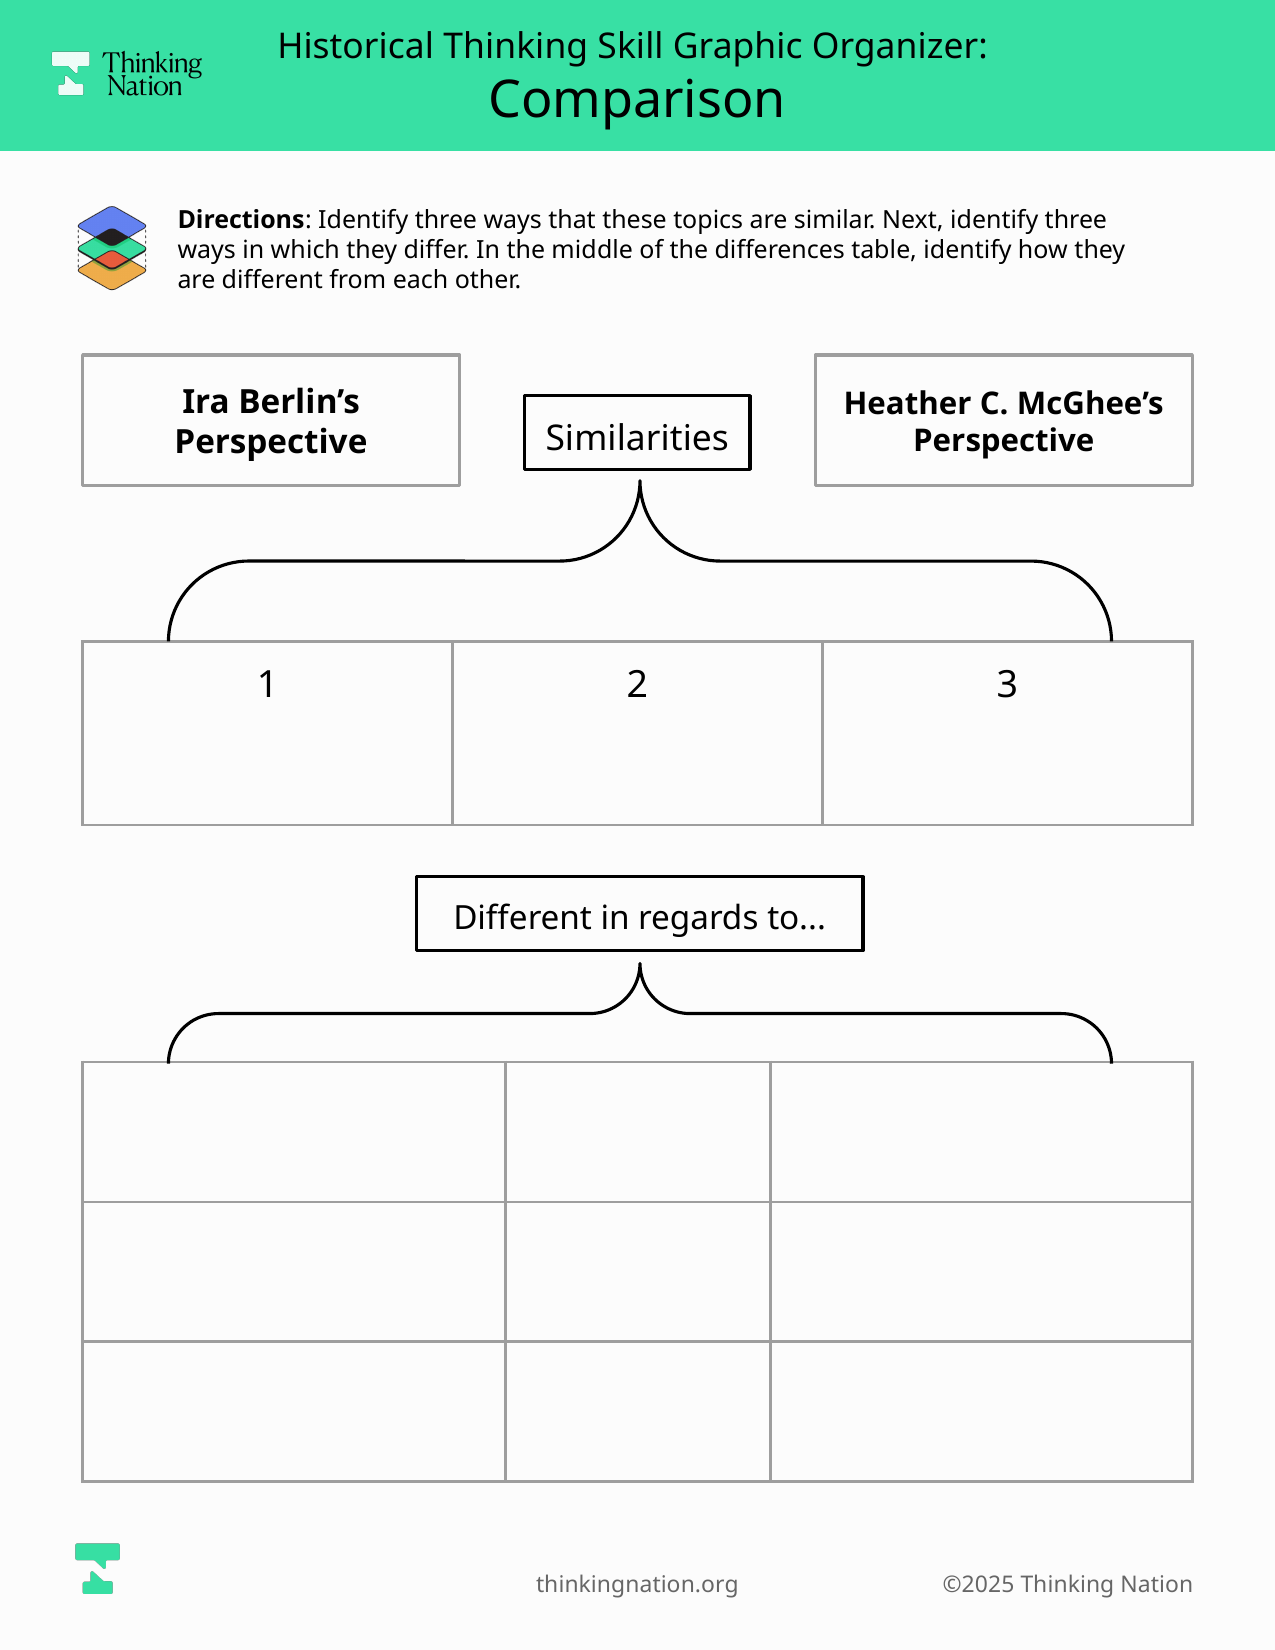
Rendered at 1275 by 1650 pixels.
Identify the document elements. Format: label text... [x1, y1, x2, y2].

text_box Historical Thinking Skill Graphic Organizer: Comparison [0, 0, 1275, 151]
text_box Different in regards to... [416, 876, 864, 951]
text_box Directions: Identify three ways that these topics are similar. Next, identify three ways in which they differ. In the middle of the differences table, identify how they are different from each other. [168, 192, 1159, 304]
text_box ©2025 Thinking Nation [907, 1553, 1210, 1605]
picture [62, 1533, 133, 1604]
text_box Heather C. McGhee’s Perspective [815, 354, 1193, 486]
table_header 2 [454, 643, 821, 824]
table_header [84, 1063, 504, 1201]
table_cell [772, 1343, 1191, 1480]
table_cell [772, 1203, 1191, 1340]
table_header [772, 1063, 1191, 1201]
text_box Ira Berlin’s Perspective [82, 354, 460, 486]
table_header [507, 1064, 769, 1201]
text_box [168, 963, 1112, 1064]
table_cell [84, 1343, 504, 1480]
table_cell [507, 1343, 769, 1480]
picture [56, 192, 168, 304]
table_cell [84, 1203, 504, 1340]
picture [35, 37, 207, 109]
table_header 3 [824, 643, 1191, 824]
table_cell [507, 1203, 769, 1340]
table_header 1 [84, 643, 451, 824]
text_box thinkingnation.org [486, 1553, 789, 1605]
text_box Similarities [524, 395, 751, 470]
text_box [168, 480, 1112, 642]
